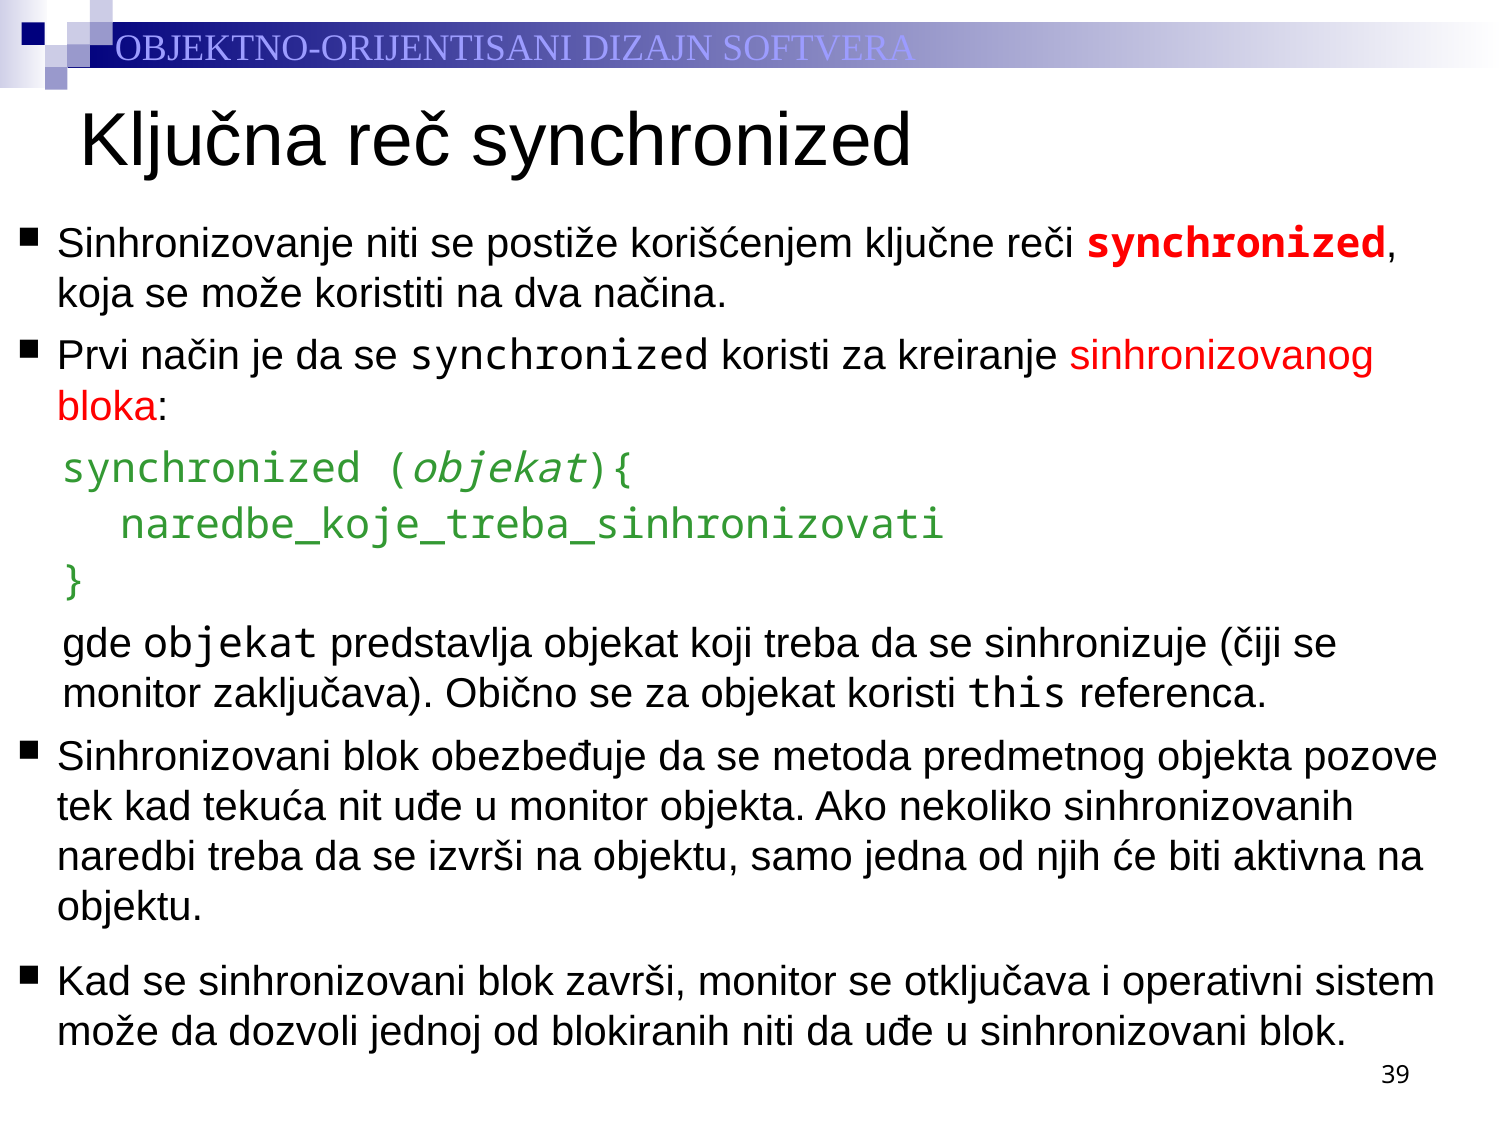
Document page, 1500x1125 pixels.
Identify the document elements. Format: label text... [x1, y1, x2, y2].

slide_number 39 [1074, 1024, 1426, 1101]
title Ključna reč synchronized [64, 86, 1046, 185]
text_box Sinhronizovanje niti se postiže korišćenjem ključne reči synchronized, koja se može koristiti na dva načina. Prvi način je da se synchronized koristi za kreiranje sinhronizovanog bloka: synchronized (objekat){ naredbe_koje_treba_sinhronizovati } gde objekat predstavlja objekat koji treba da se sinhronizuje (čiji se monitor zaključava). Obično se za objekat koristi this referenca. Sinhronizovani blok obezbeđuje da se metoda predmetnog objekta pozove tek kad tekuća nit uđe u monitor objekta. Ako nekoliko sinhronizovanih naredbi treba da se izvrši na objektu, samo jedna od njih će biti aktivna na objektu. Kad se sinhronizovani blok završi, monitor se otključava i operativni sistem može da dozvoli jednoj od blokiranih niti da uđe u sinhronizovani blok. [5, 208, 1471, 1083]
